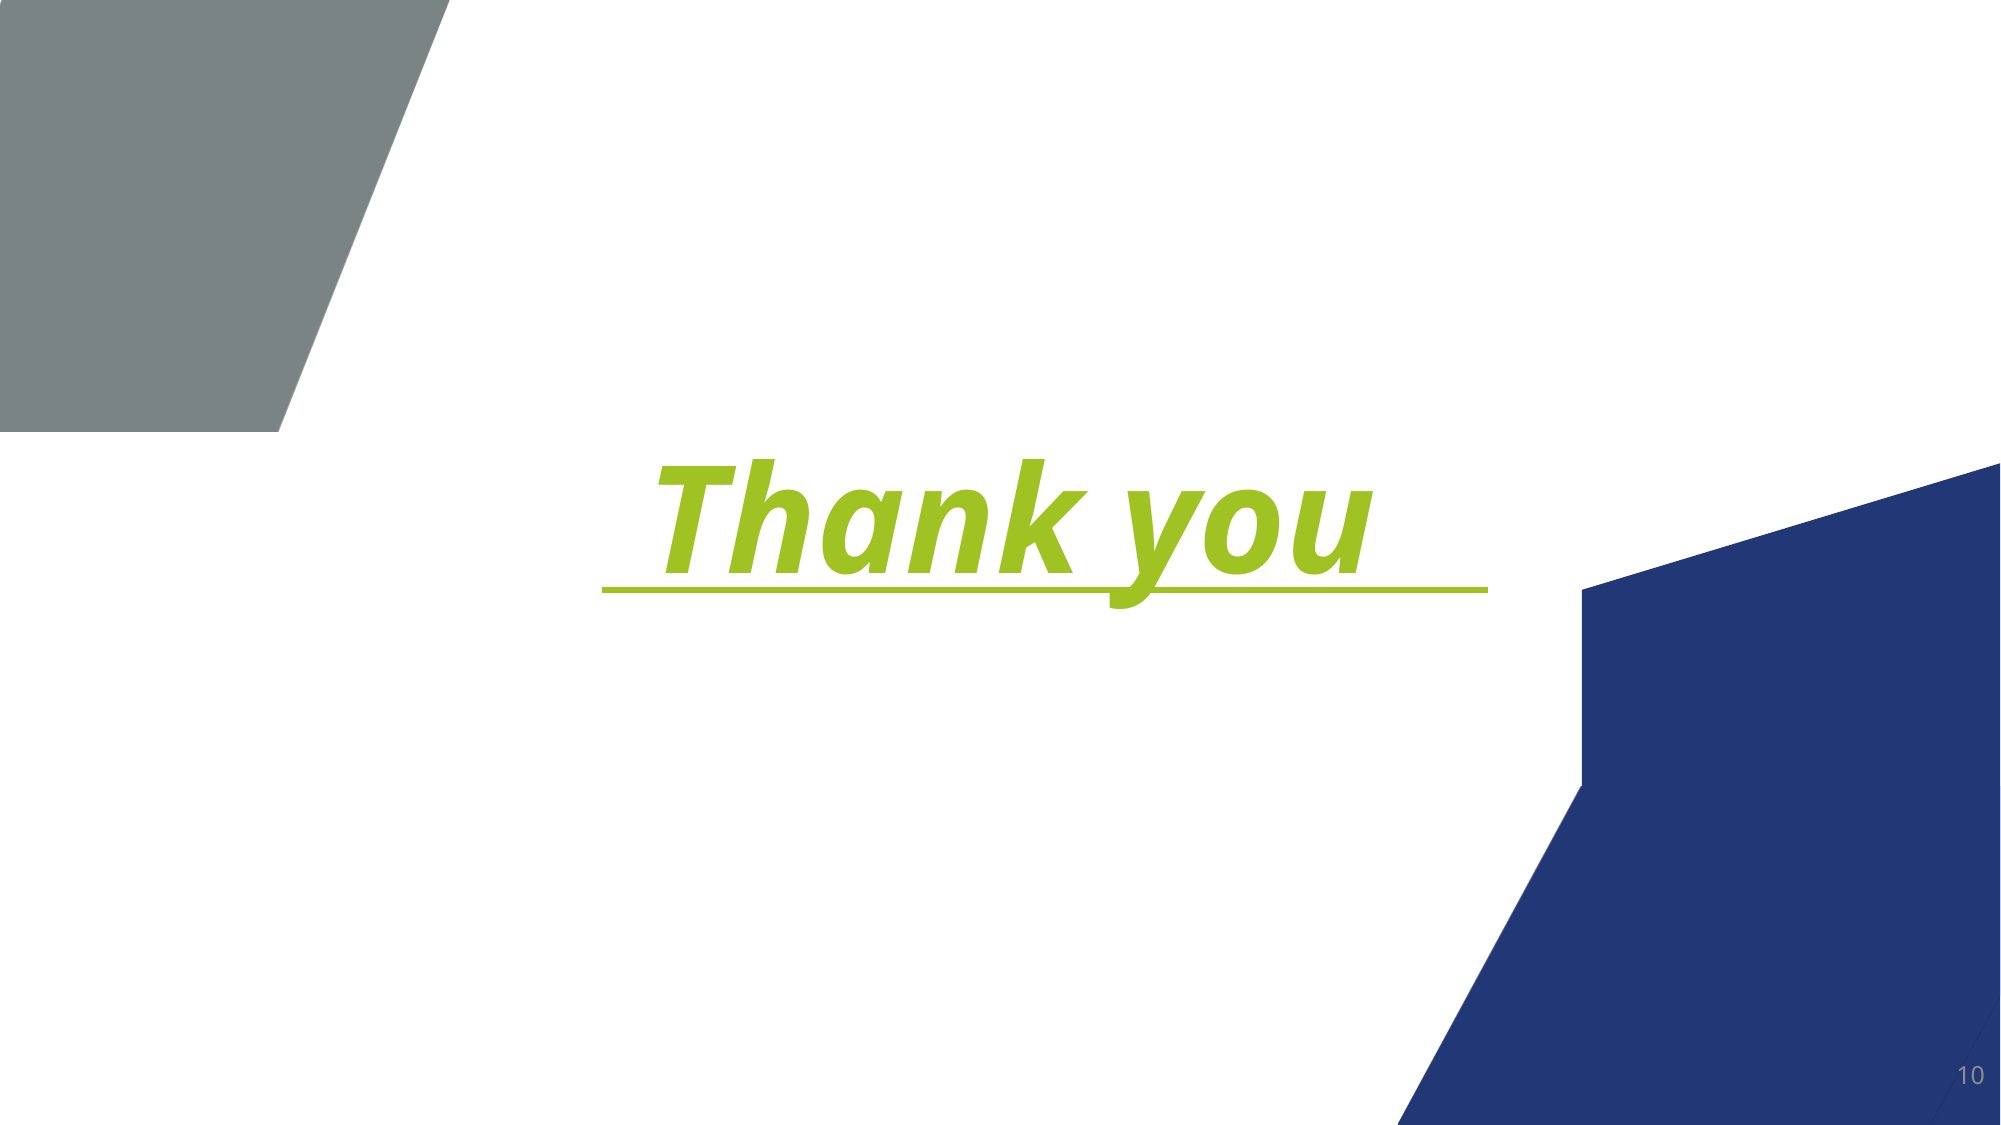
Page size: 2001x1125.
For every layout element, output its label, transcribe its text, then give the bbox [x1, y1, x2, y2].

picture [0, 0, 450, 432]
picture [1397, 786, 2001, 1125]
slide_number 10 [1550, 1046, 2000, 1107]
